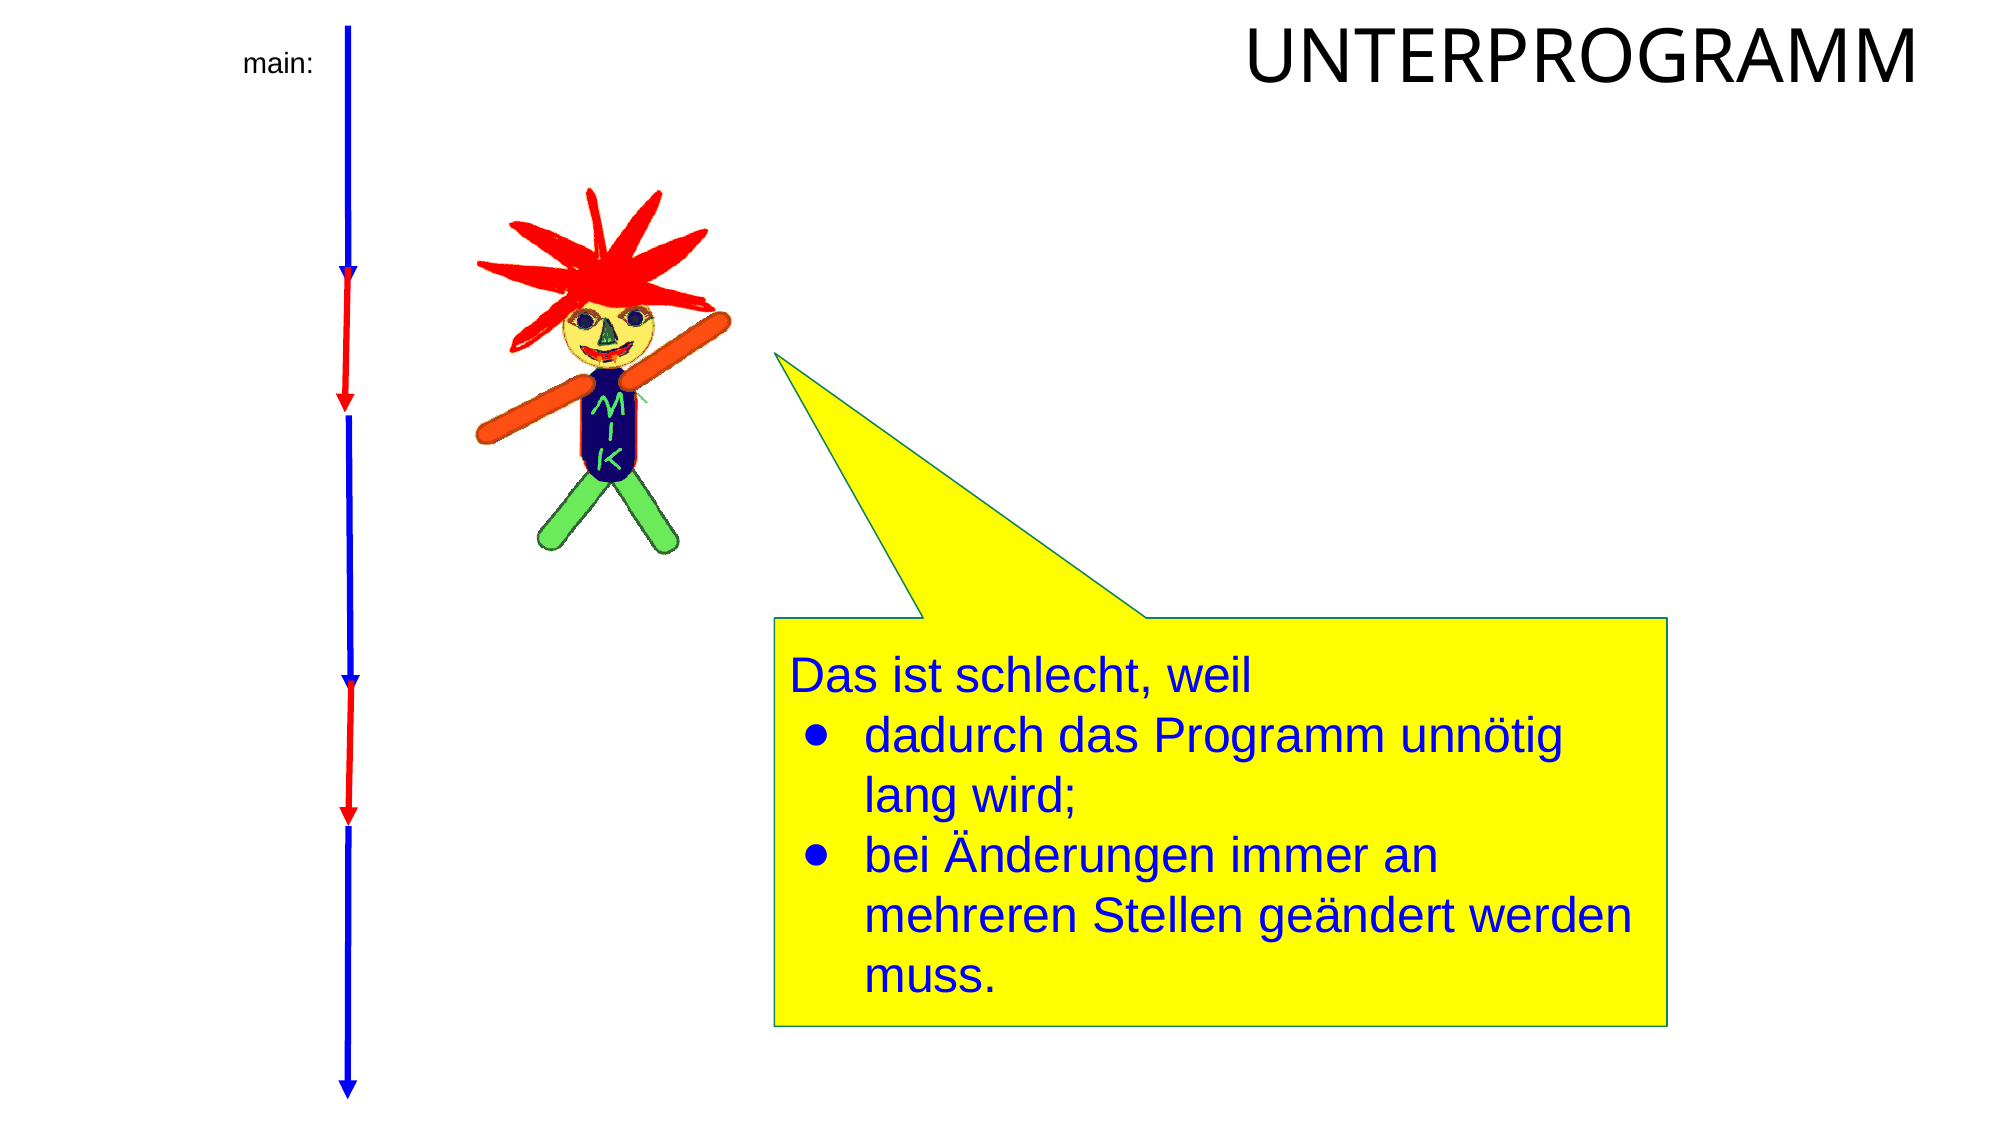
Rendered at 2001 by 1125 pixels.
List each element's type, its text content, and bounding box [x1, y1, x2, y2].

title UNTERPROGRAMM [1228, 0, 2000, 116]
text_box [344, 266, 348, 413]
text_box main: [227, 29, 344, 110]
picture [448, 177, 749, 563]
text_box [347, 680, 352, 827]
text_box Das ist schlecht, weil dadurch das Programm unnötig lang wird; bei Änderungen immer an mehreren Stellen geändert werden muss. [774, 352, 1668, 1027]
